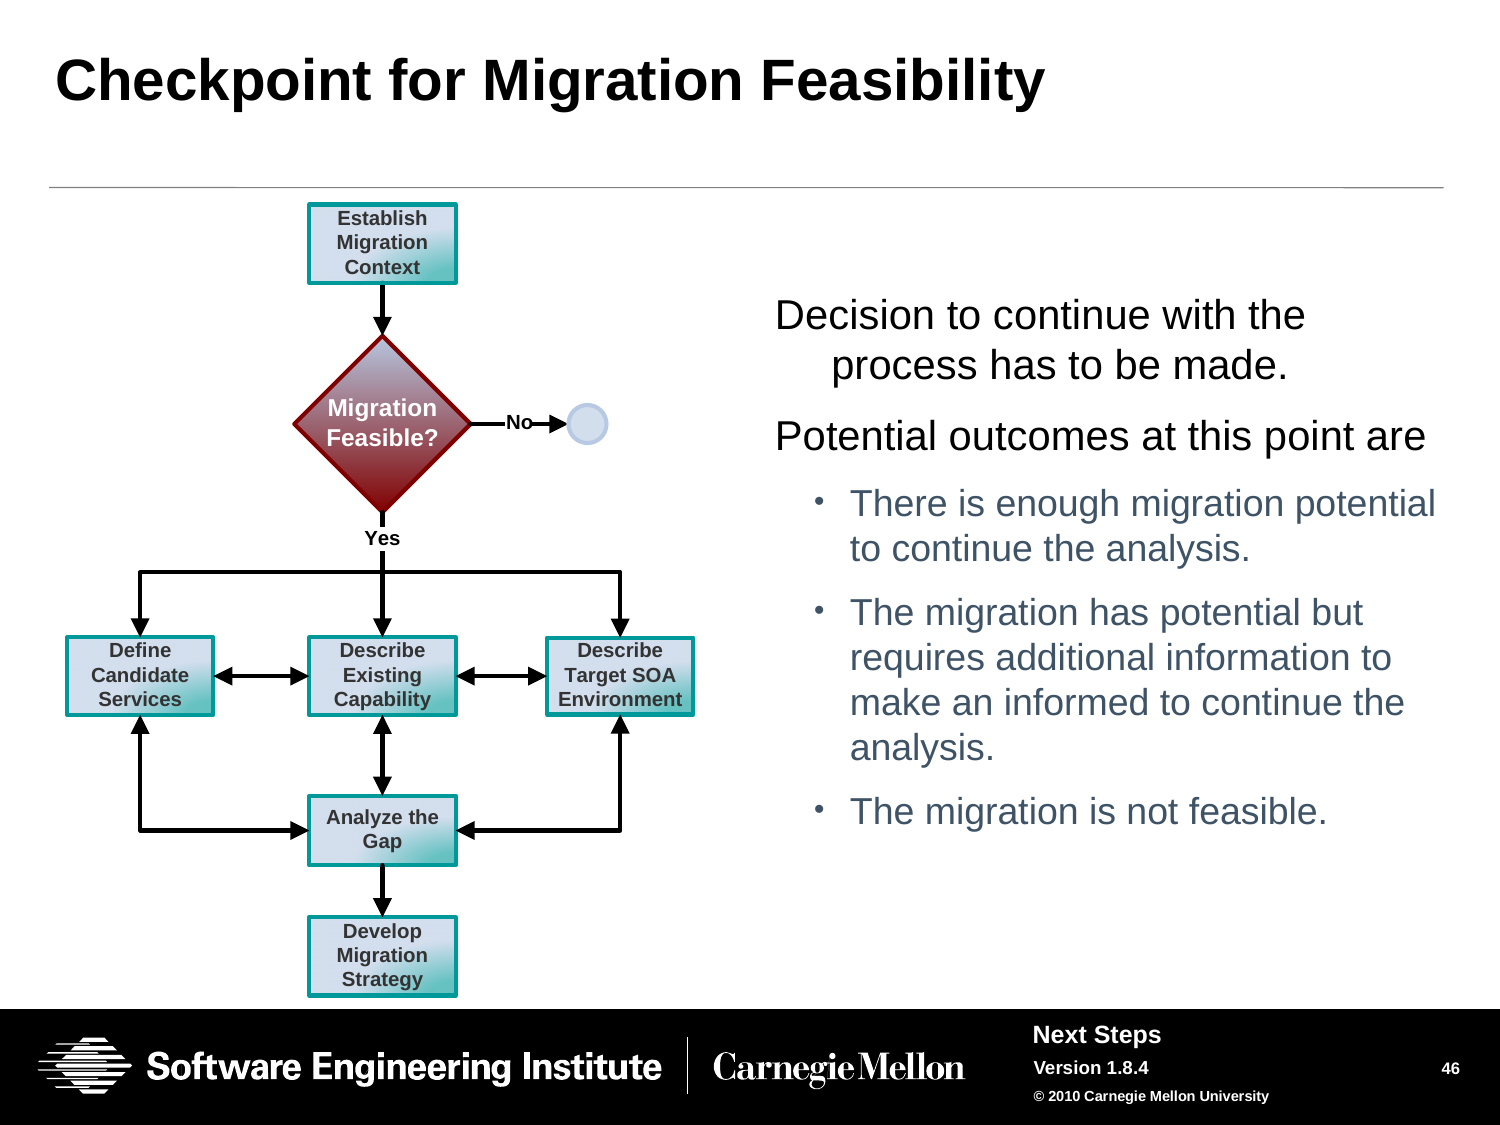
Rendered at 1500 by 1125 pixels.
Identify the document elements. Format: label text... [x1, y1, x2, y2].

list Decision to continue with the process has to be made. Potential outcomes at this point are There is enough migration potential to continue the analysis. The migration has potential but requires additional information to make an informed to continue the analysis. The migration is not feasible. [774, 287, 1438, 801]
text_box Next Steps [1017, 1010, 1178, 1056]
title Checkpoint for Migration Feasibility [55, 49, 1451, 114]
picture [62, 199, 699, 1001]
